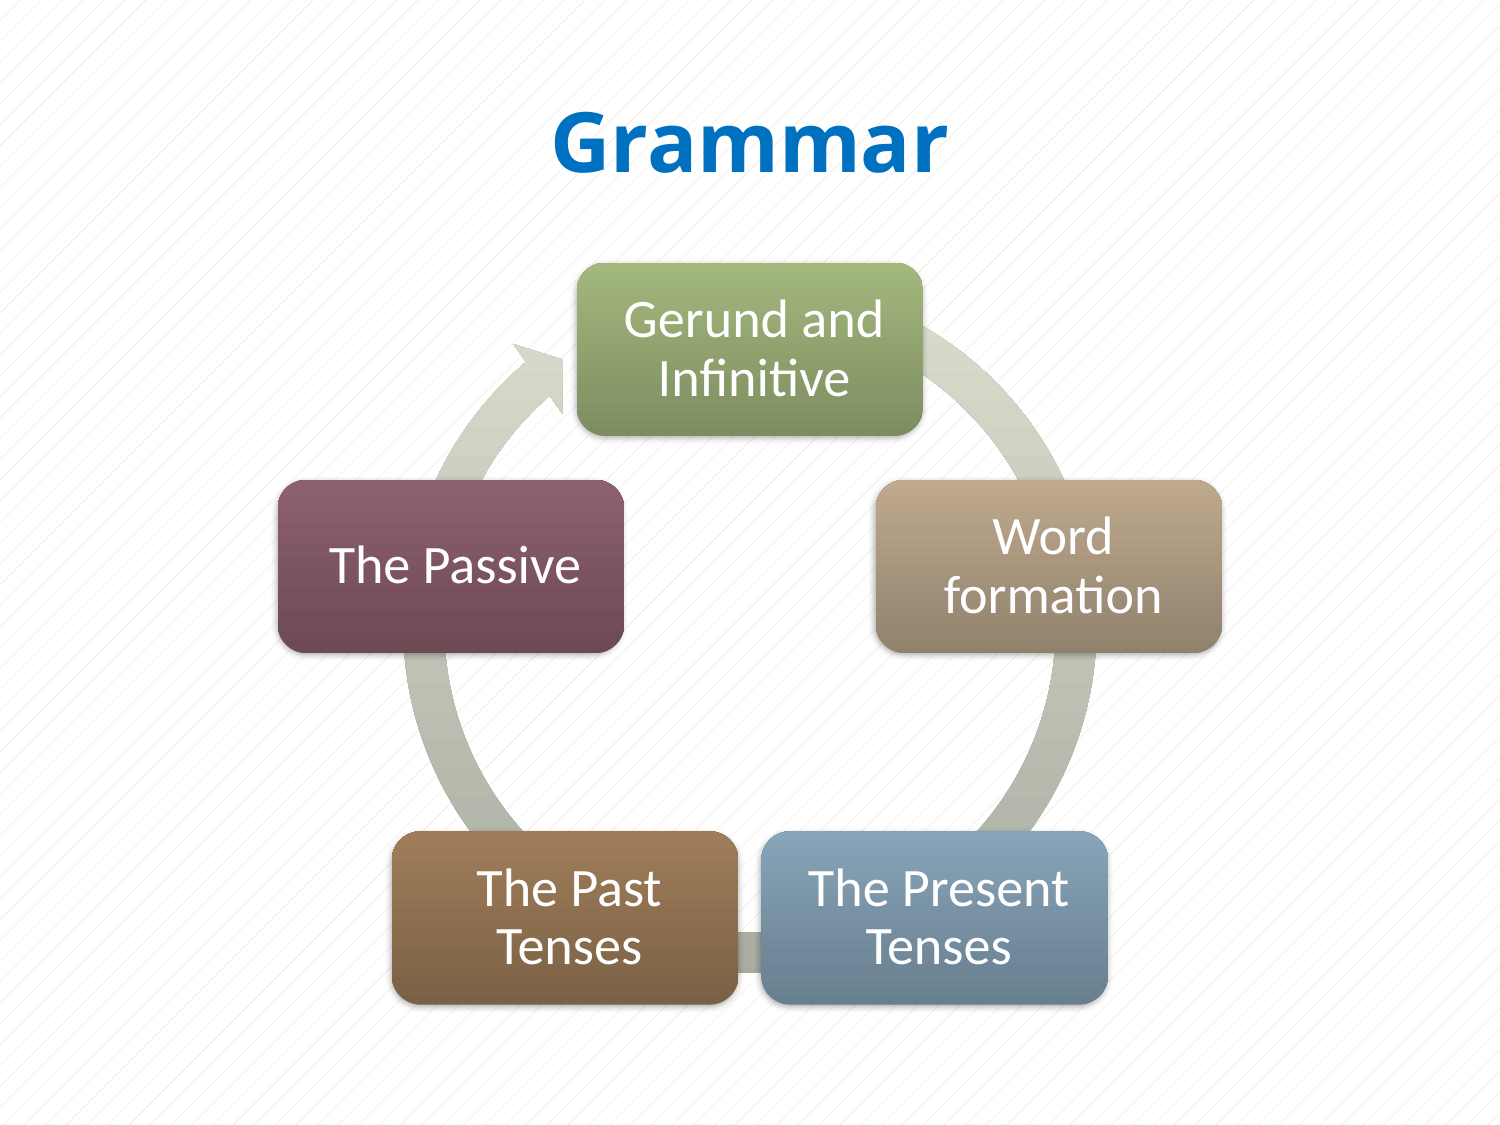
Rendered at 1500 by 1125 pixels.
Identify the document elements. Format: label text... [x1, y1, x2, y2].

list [74, 262, 1426, 1006]
title Grammar [75, 45, 1425, 233]
